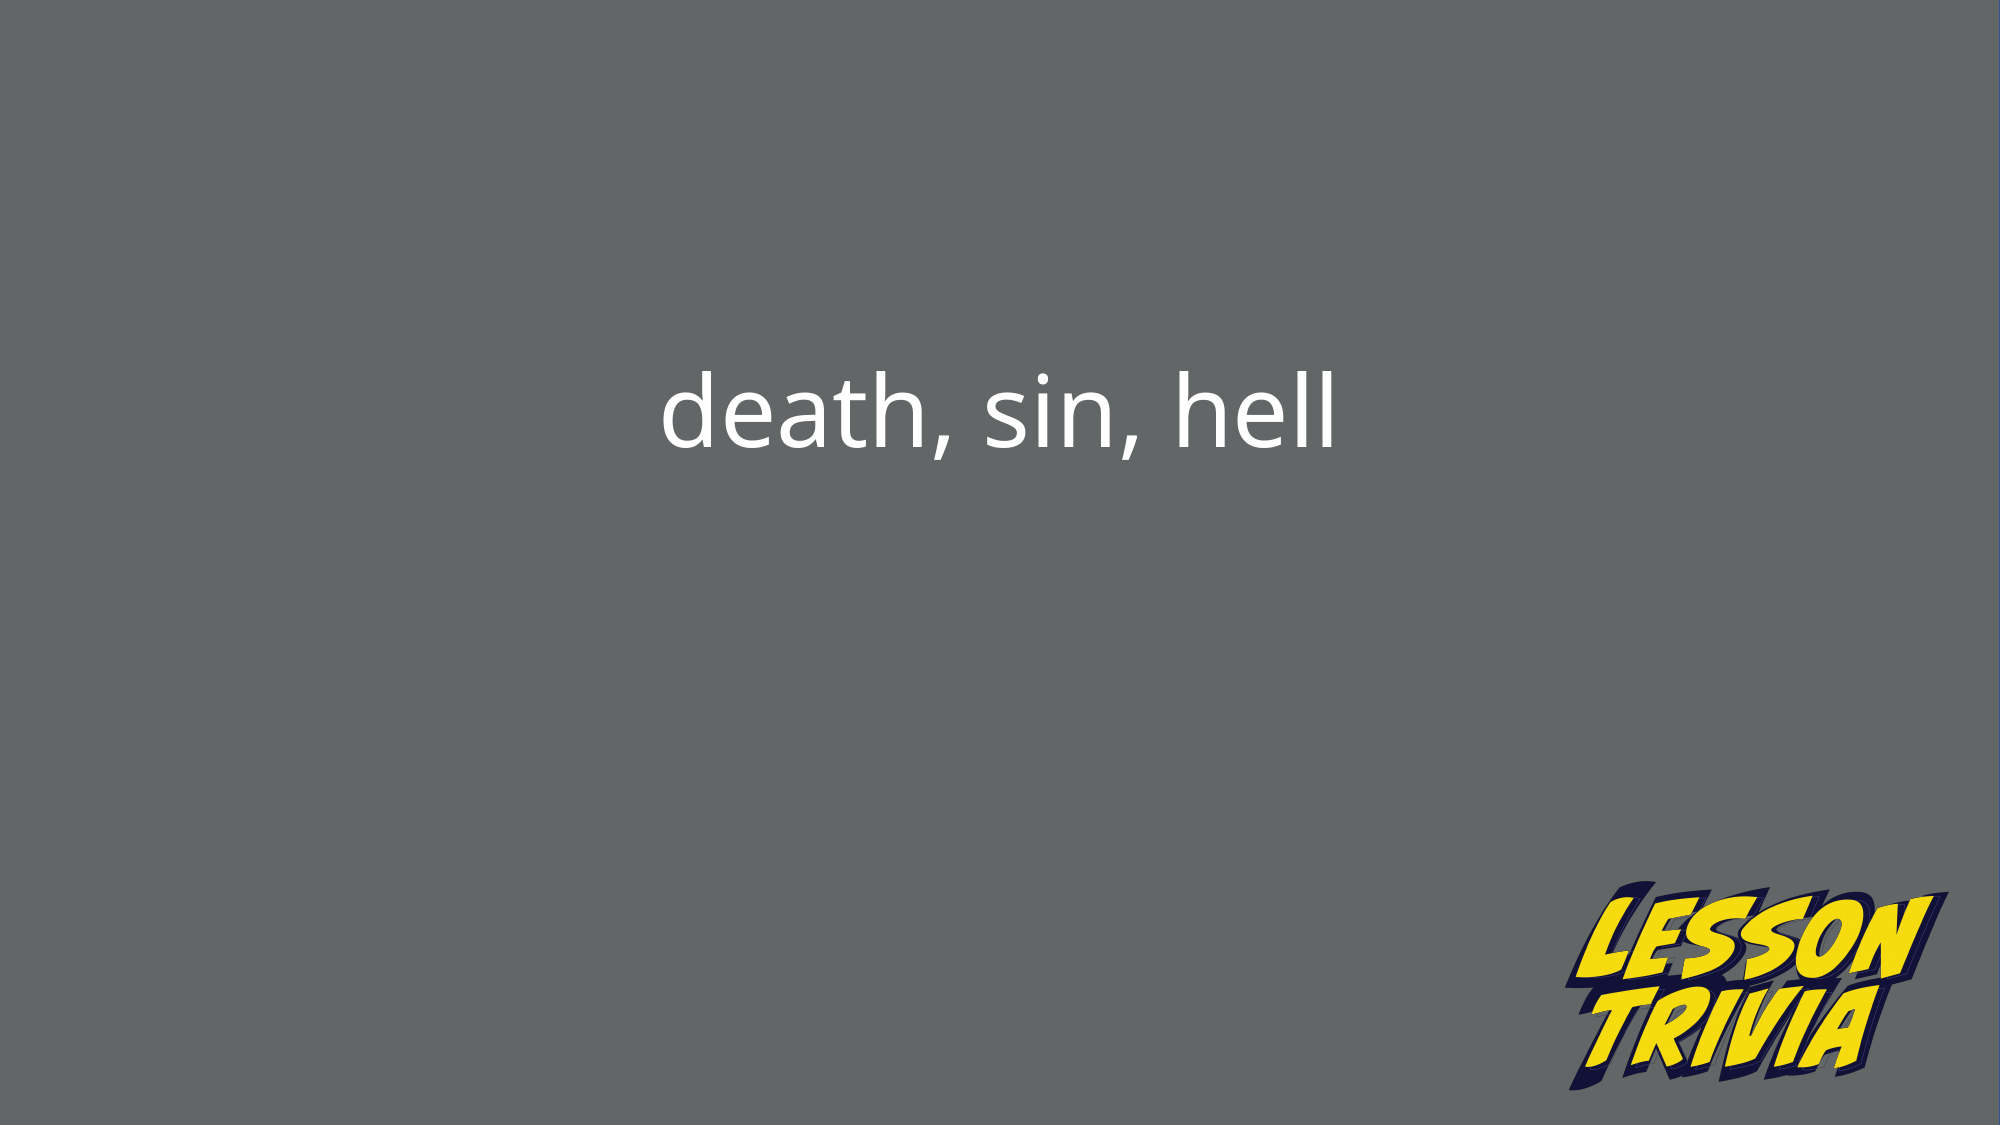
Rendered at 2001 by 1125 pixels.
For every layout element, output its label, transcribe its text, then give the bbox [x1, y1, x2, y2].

text_box [0, 0, 2000, 1125]
list death, sin, hell [348, 353, 1652, 522]
picture [1489, 854, 1984, 1125]
